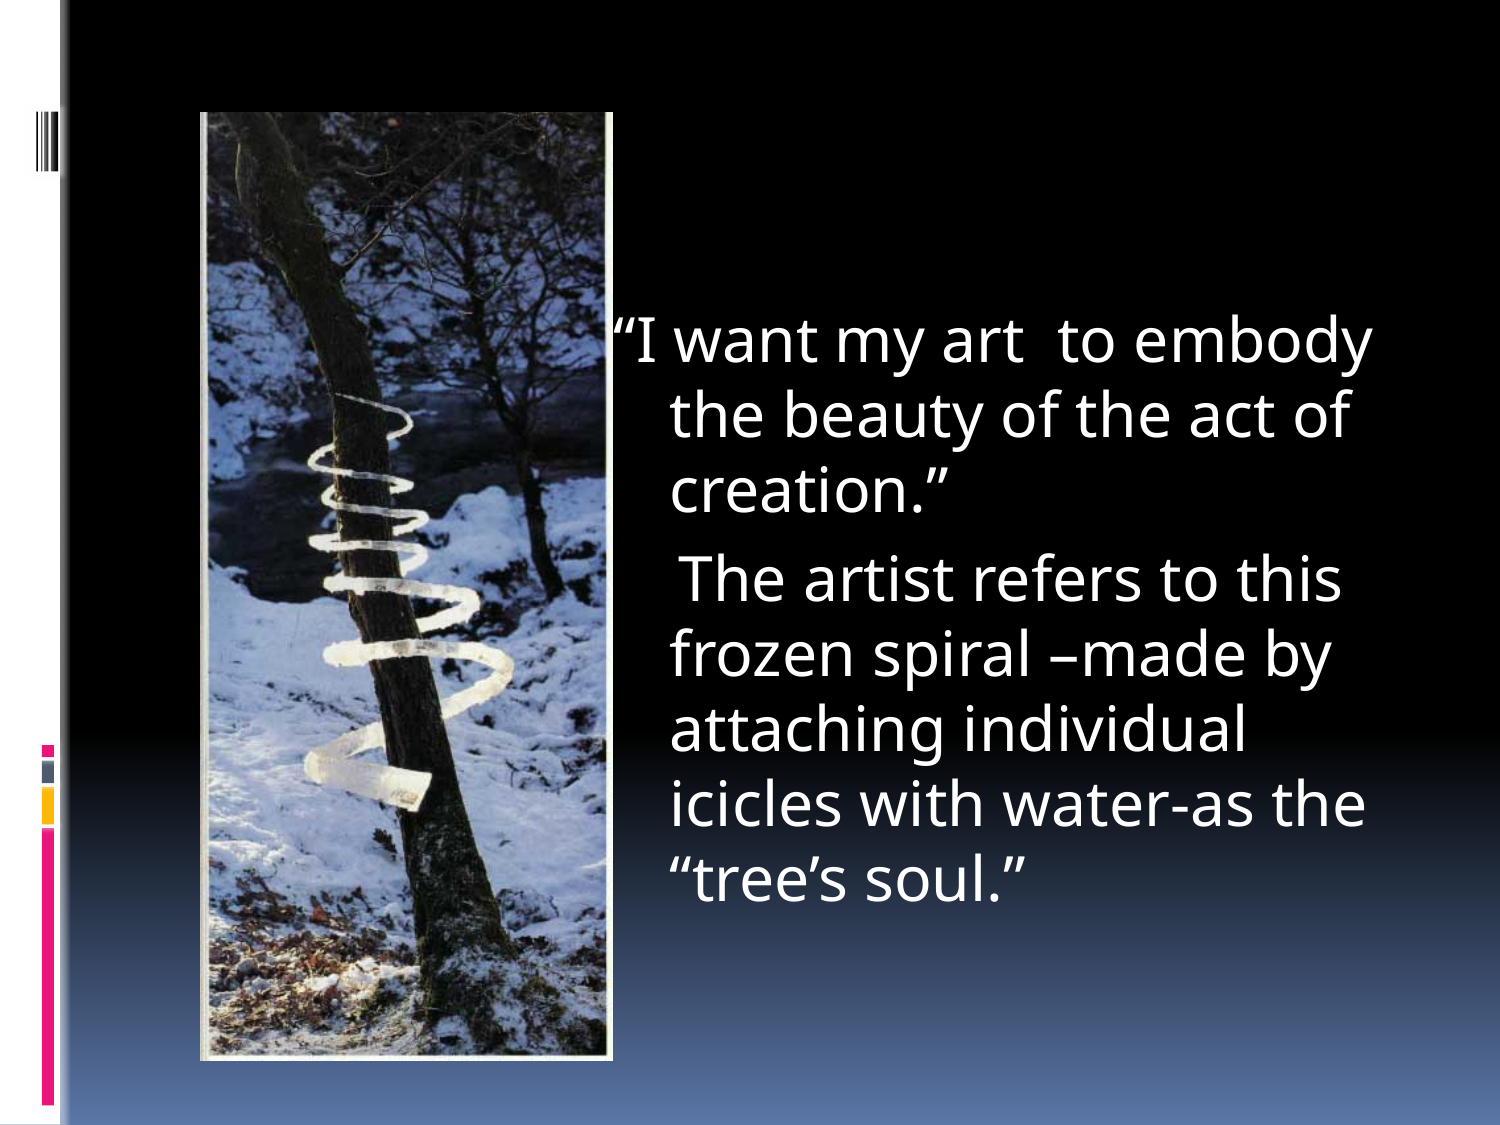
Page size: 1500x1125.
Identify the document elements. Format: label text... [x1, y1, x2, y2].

picture [199, 111, 614, 1062]
list “I want my art to embody the beauty of the act of creation.” The artist refers to this frozen spiral –made by attaching individual icicles with water-as the “tree’s soul.” [623, 292, 1425, 1043]
